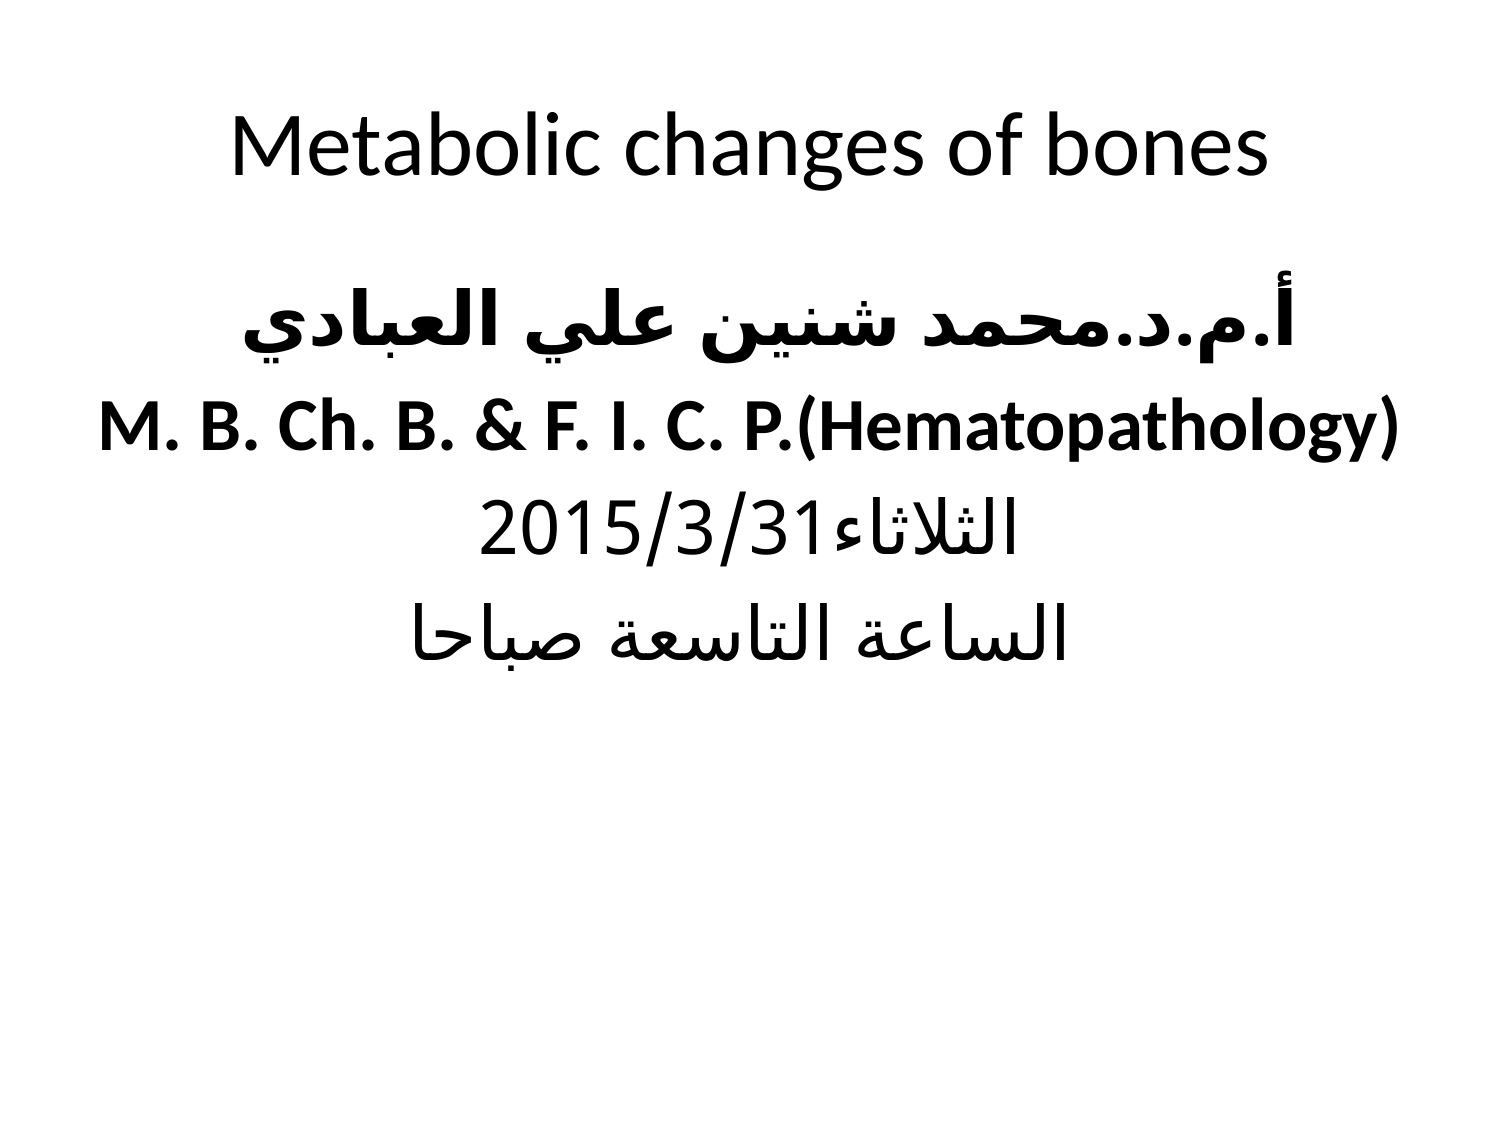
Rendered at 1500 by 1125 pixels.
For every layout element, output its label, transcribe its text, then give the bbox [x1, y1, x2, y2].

title Metabolic changes of bones [75, 45, 1425, 233]
list أ.م.د.محمد شنين علي العبادي M. B. Ch. B. & F. I. C. P.(Hematopathology) الثلاثاء2015/3/31 الساعة التاسعة صباحا [75, 262, 1425, 775]
